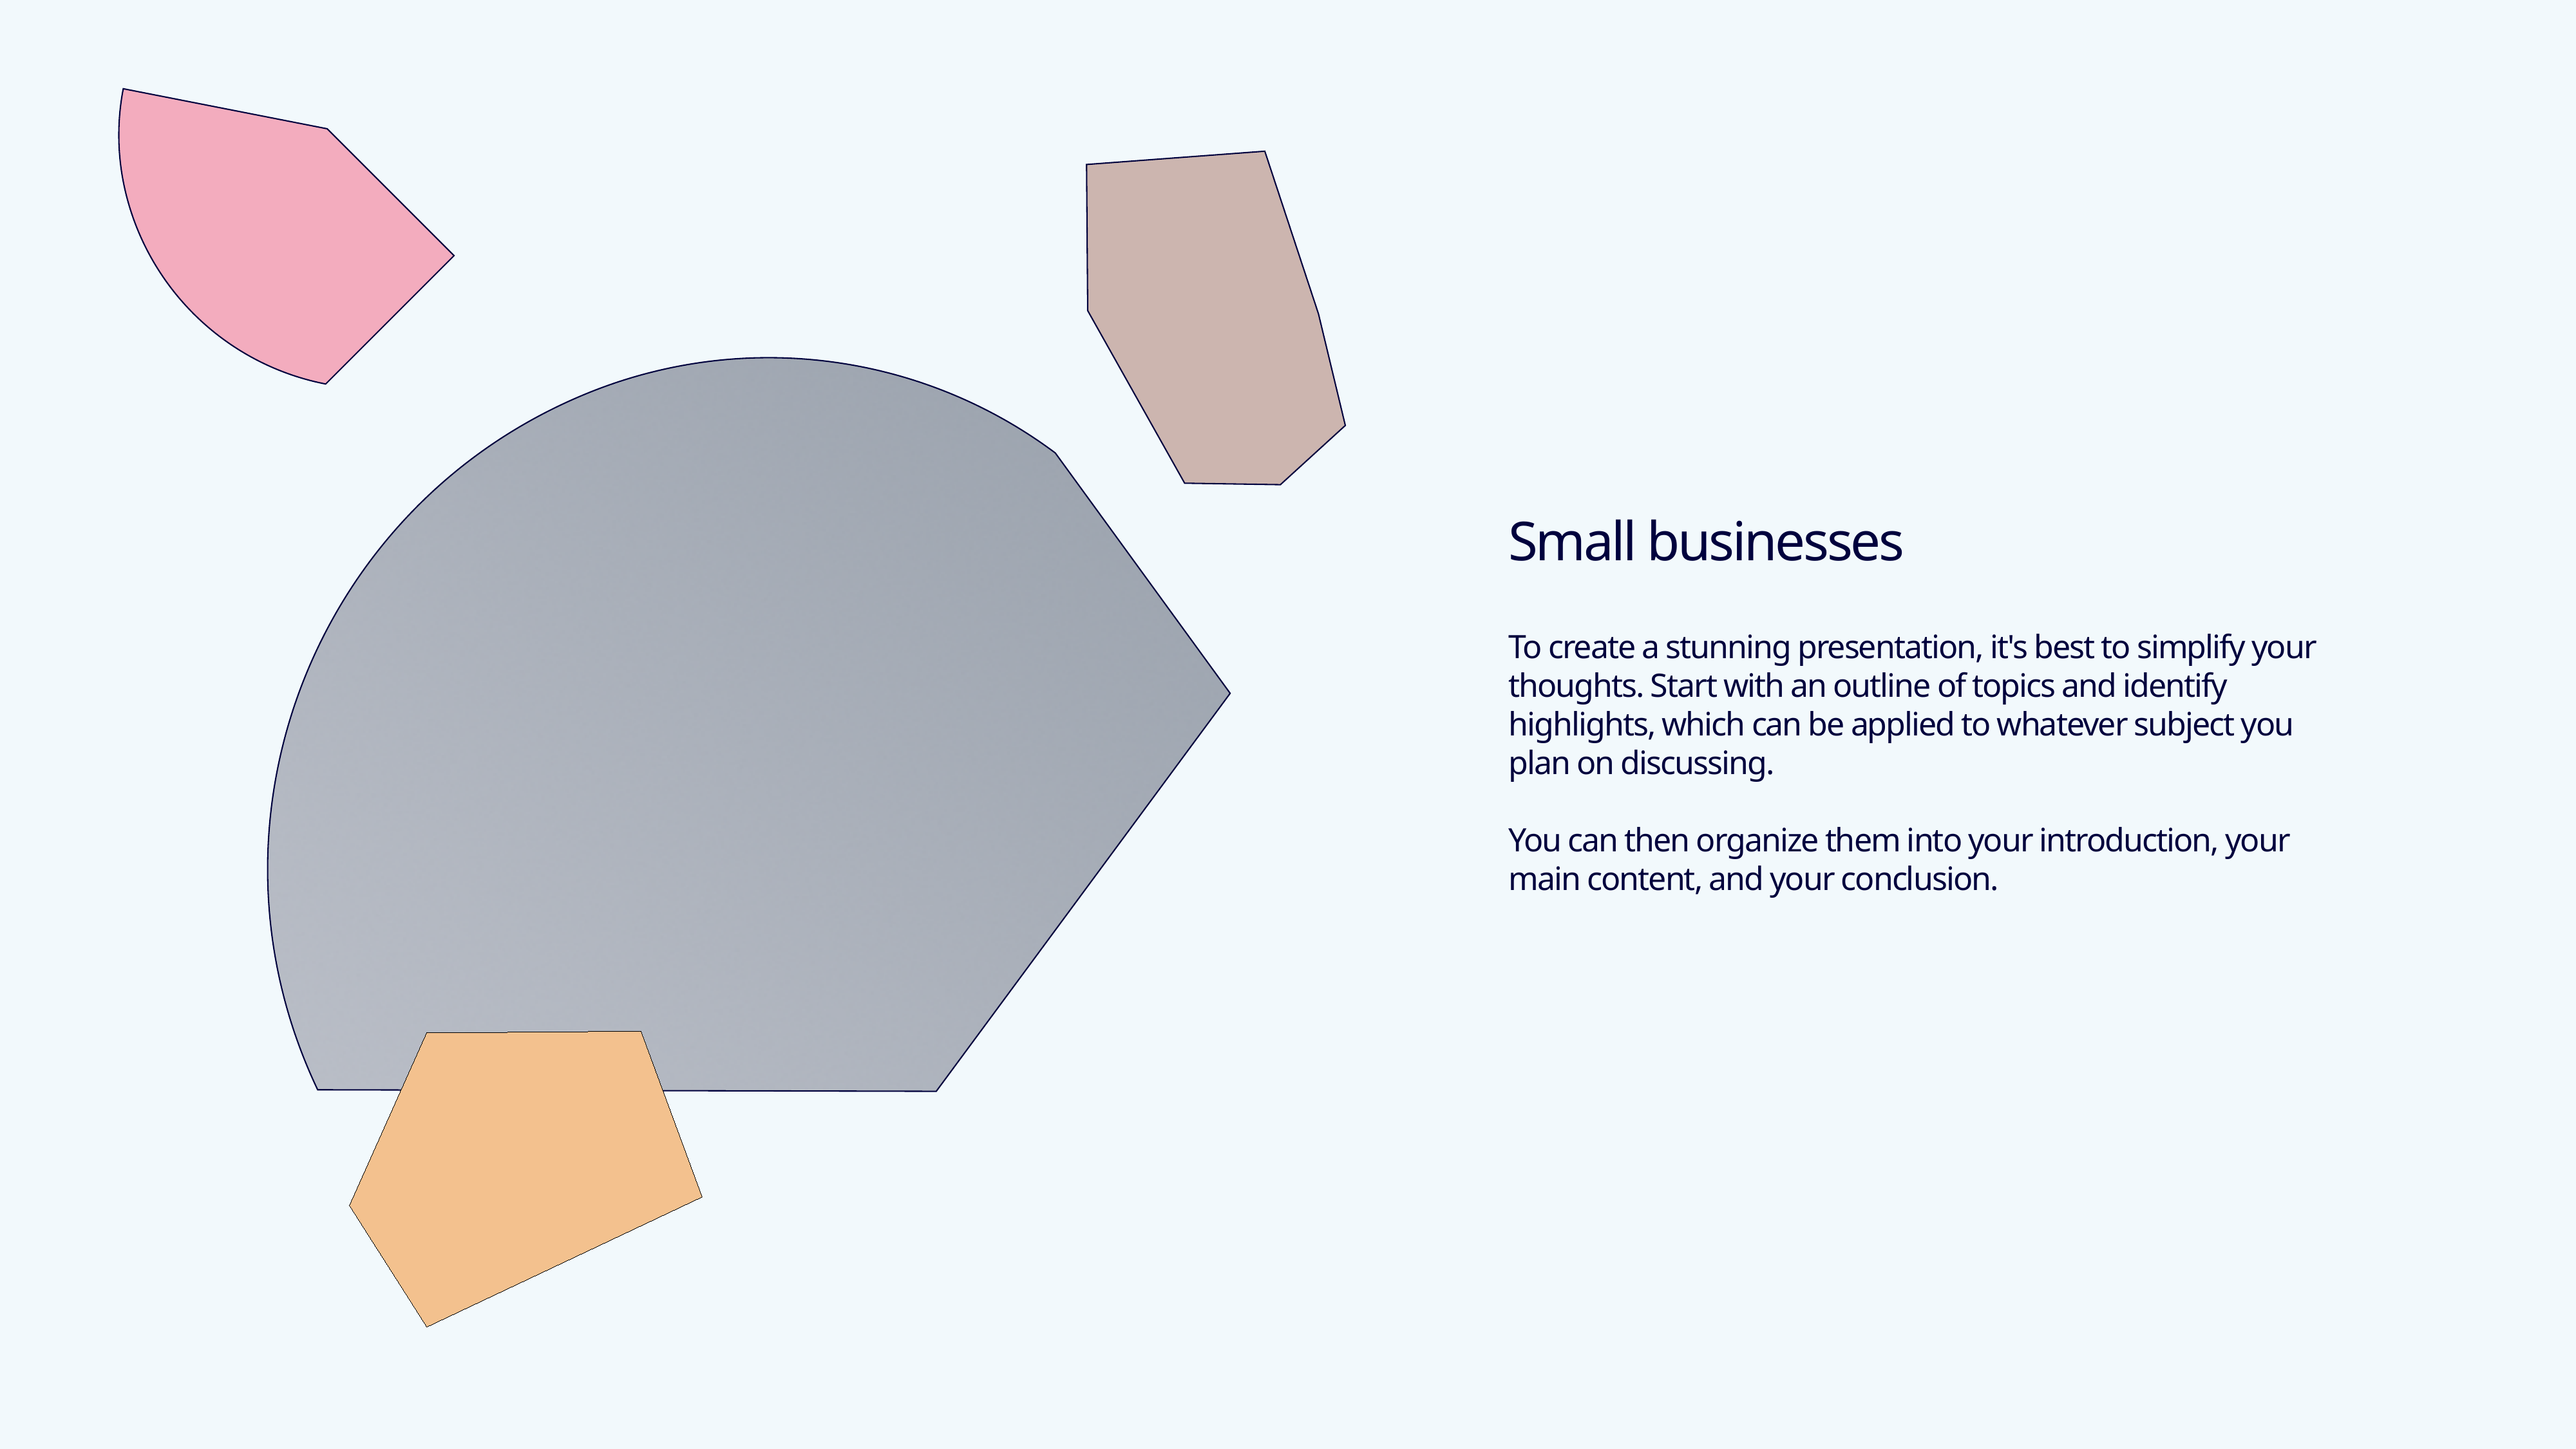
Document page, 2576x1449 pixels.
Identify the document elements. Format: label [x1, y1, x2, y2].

text_box [118, 88, 455, 384]
text_box [1086, 151, 1346, 485]
text_box [267, 357, 1231, 1092]
text_box [349, 1031, 703, 1327]
text_box [1503, 502, 2333, 999]
